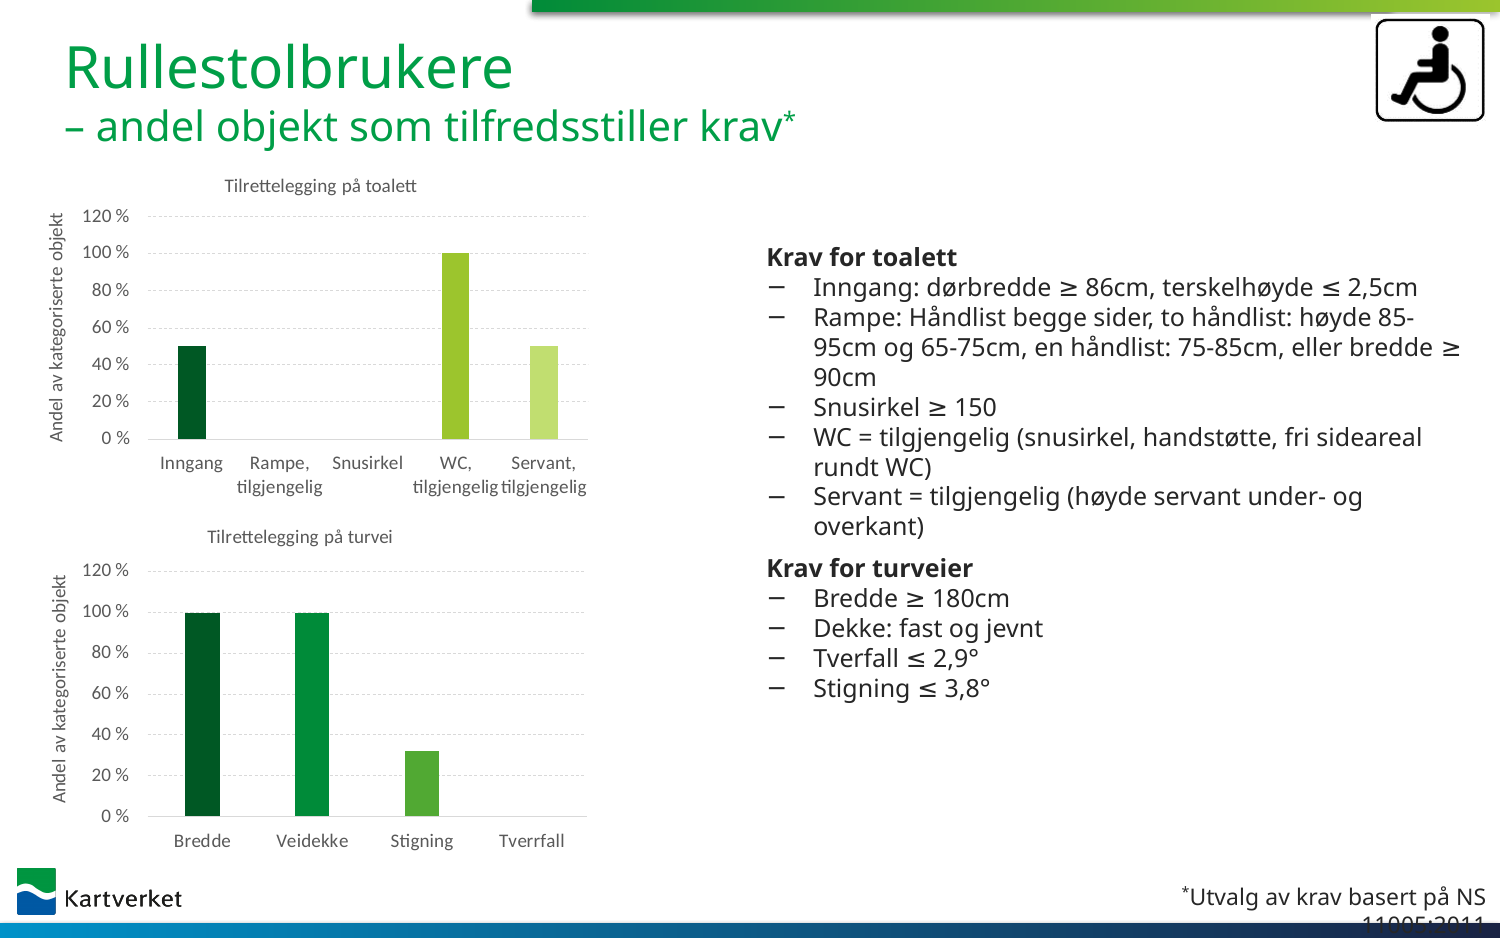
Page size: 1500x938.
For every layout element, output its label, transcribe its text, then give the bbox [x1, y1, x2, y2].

picture [41, 166, 599, 505]
text_box Krav for toalett Inngang: dørbredde ≥ 86cm, terskelhøyde ≤ 2,5cm Rampe: Håndlist begge sider, to håndlist: høyde 85-95cm og 65-75cm, en håndlist: 75-85cm, eller bredde ≥ 90cm Snusirkel ≥ 150 WC = tilgjengelig (snusirkel, handstøtte, fri sideareal rundt WC) Servant = tilgjengelig (høyde servant under- og overkant) [751, 234, 1483, 545]
text_box Rullestolbrukere – andel objekt som tilfredsstiller krav* [49, 14, 1431, 158]
picture [41, 520, 598, 859]
text_box Krav for turveier Bredde ≥ 180cm Dekke: fast og jevnt Tverfall ≤ 2,9° Stigning ≤ 3,8° [751, 545, 1483, 710]
picture [1371, 13, 1491, 127]
text_box *Utvalg av krav basert på NS 11005:2011 [1068, 873, 1500, 938]
